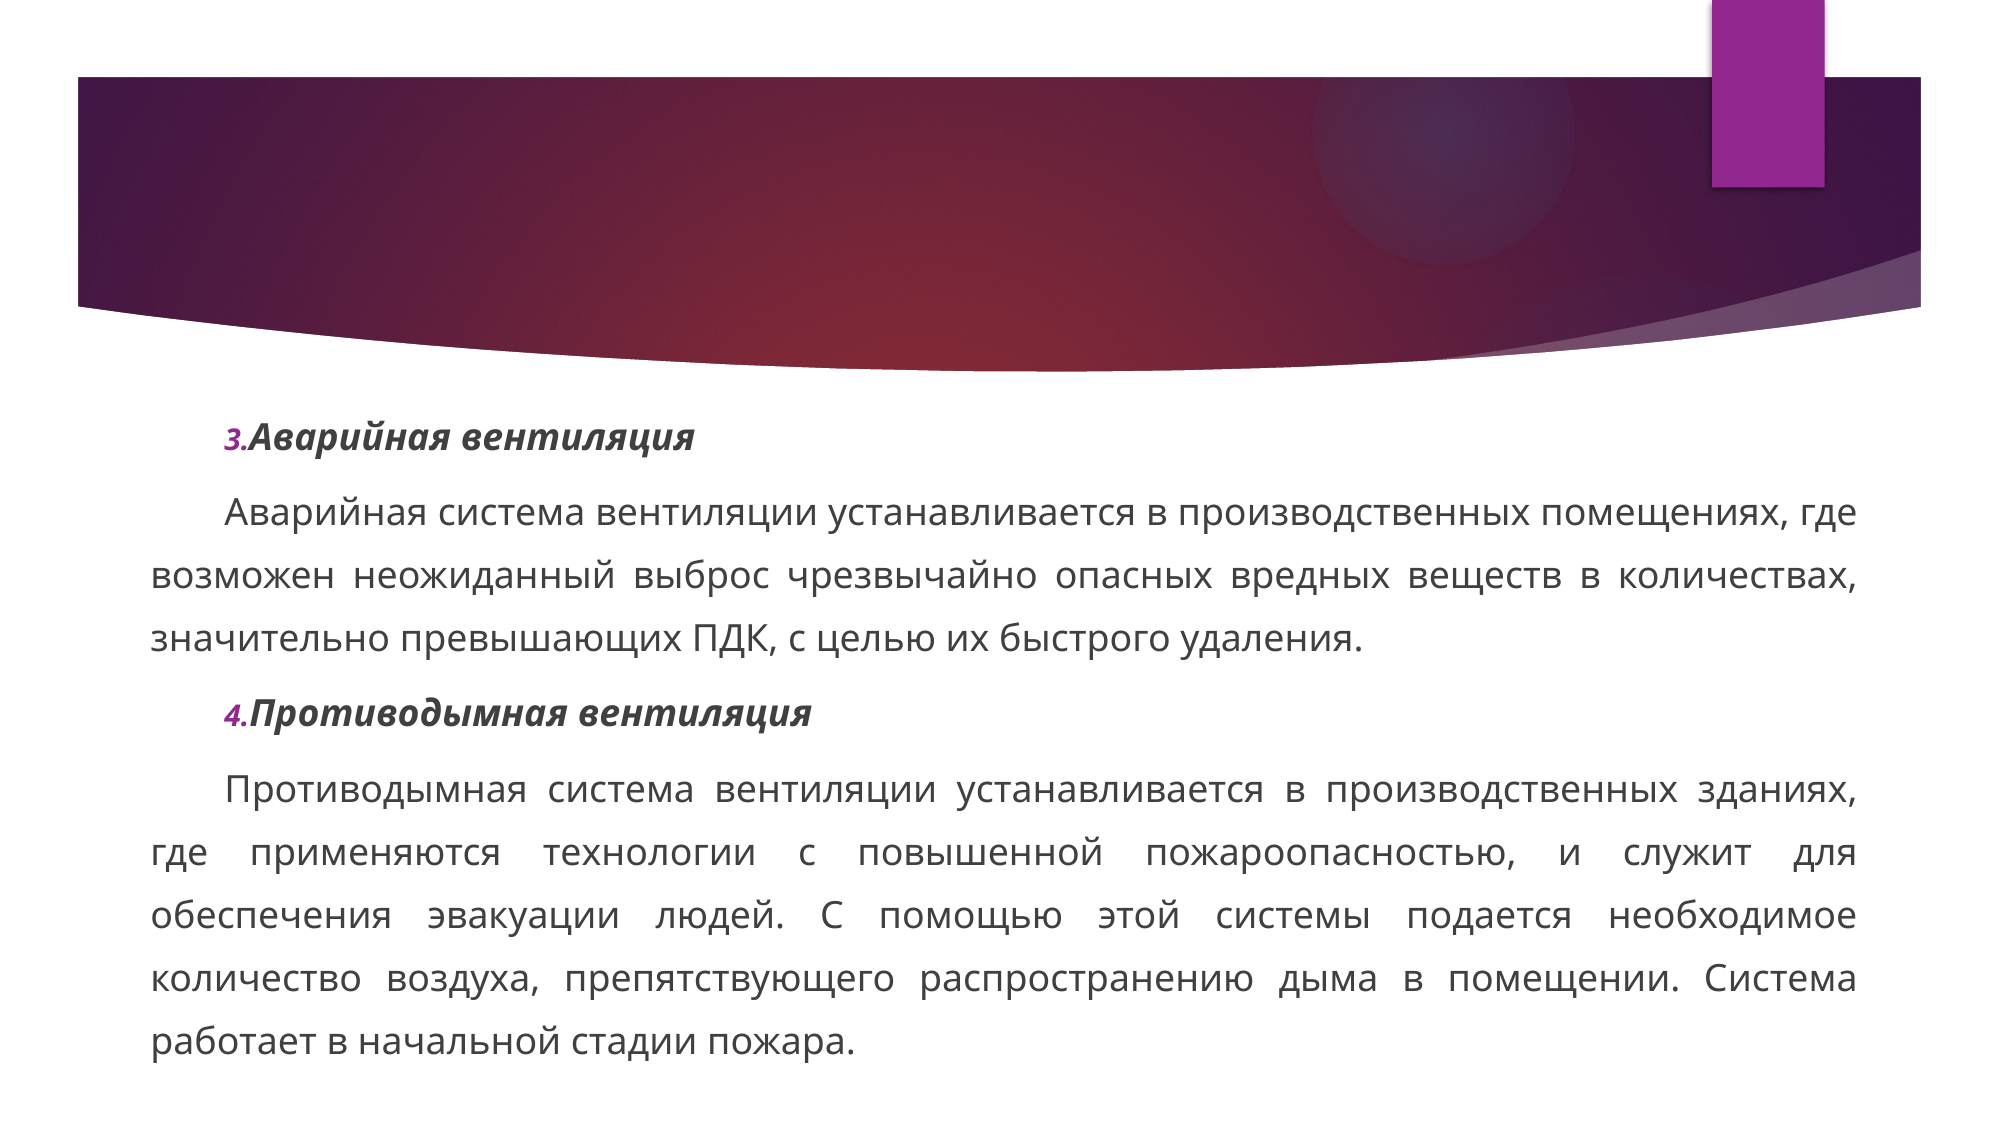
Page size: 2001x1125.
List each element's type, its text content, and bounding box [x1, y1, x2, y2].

list Аварийная вентиляция Аварийная система вентиляции устанавливается в производственных помещениях, где возможен неожиданный выброс чрезвычайно опасных вредных веществ в количествах, значительно превышающих ПДК, с целью их быстрого удаления. Противодымная вентиляция Противодымная система вентиляции устанавливается в производственных зданиях, где применяются технологии с повышенной пожароопасностью, и служит для обеспечения эвакуации людей. С помощью этой системы подается необходимое количество воздуха, препятствующего распространению дыма в помещении. Система работает в начальной стадии пожара. [135, 387, 1874, 1088]
